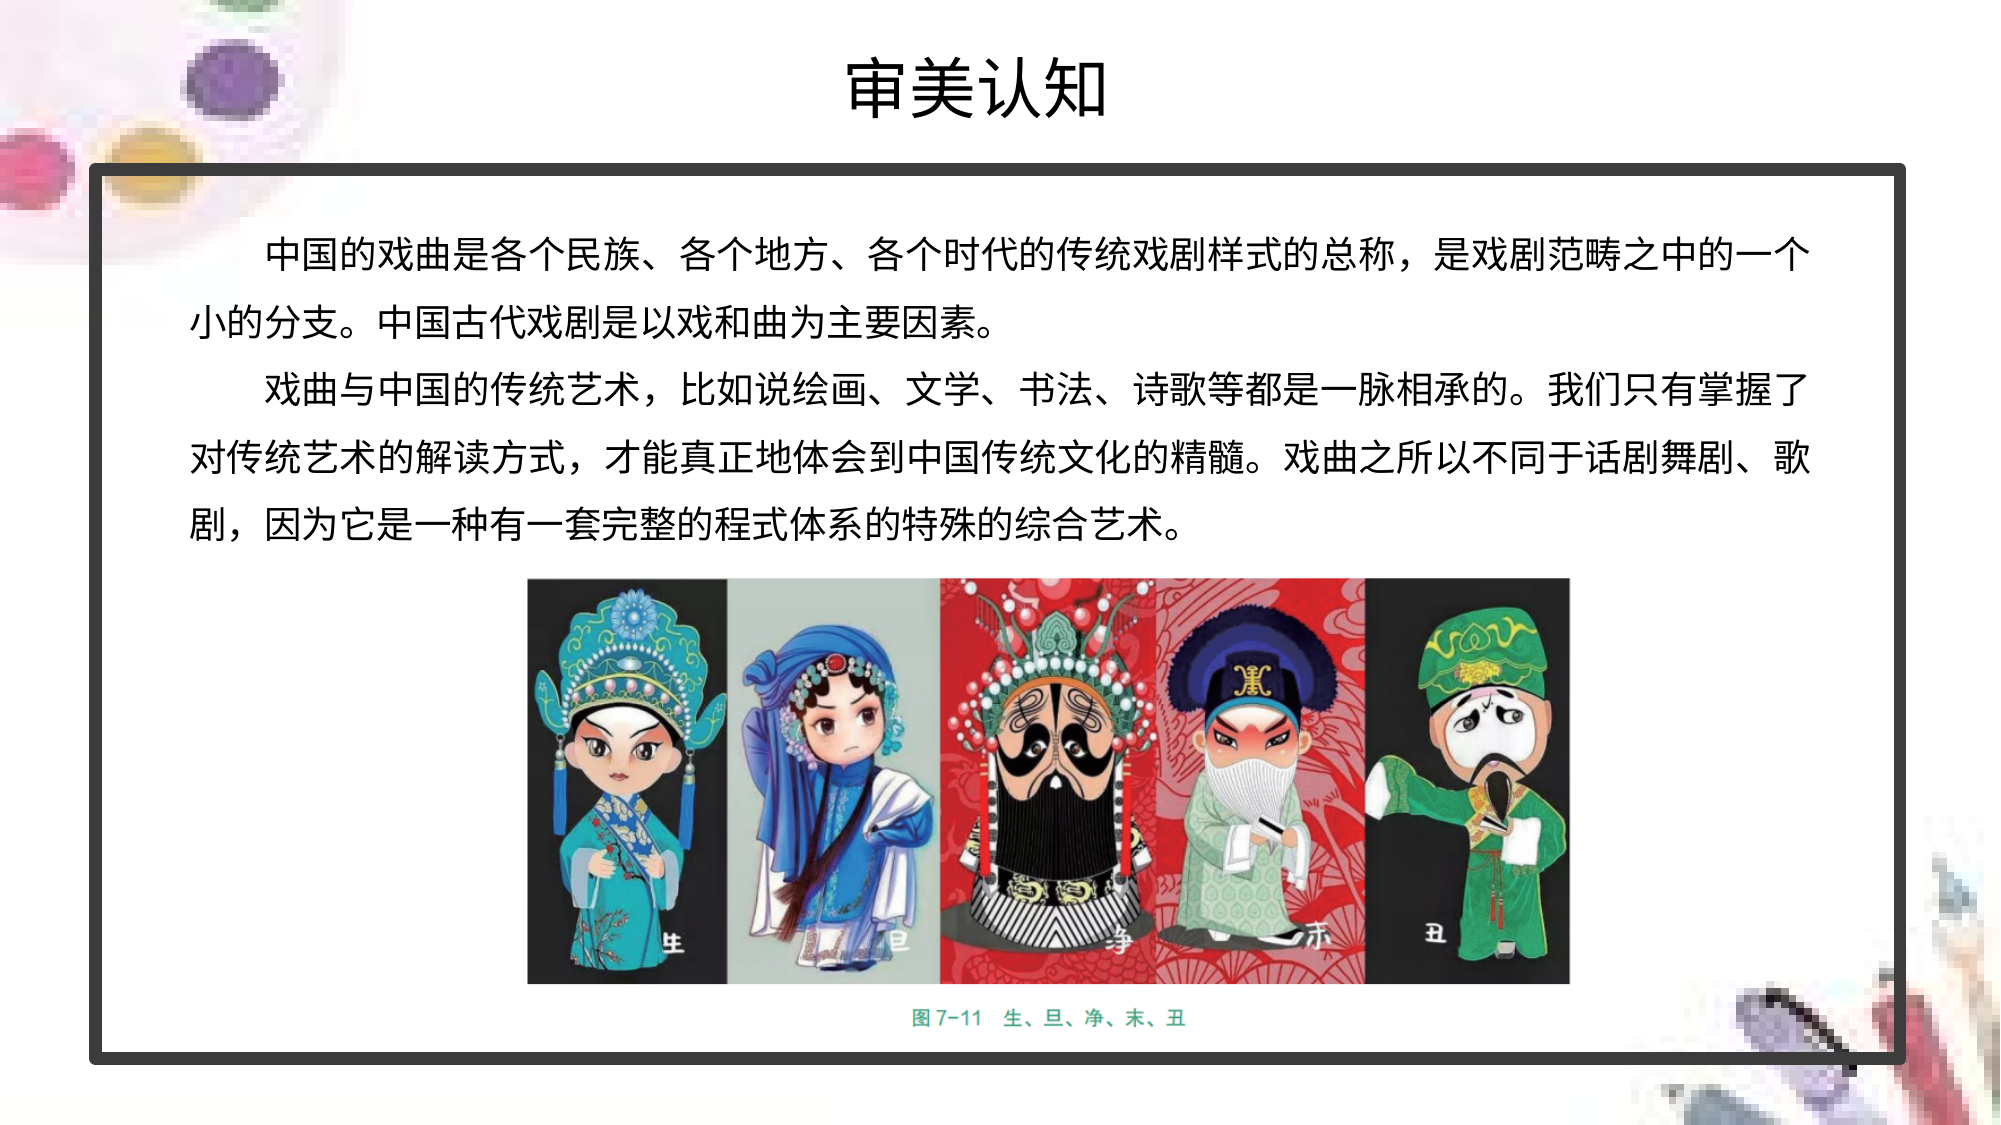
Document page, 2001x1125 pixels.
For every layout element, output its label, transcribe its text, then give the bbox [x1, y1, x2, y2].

text_box 中国的戏曲是各个民族、各个地方、各个时代的传统戏剧样式的总称，是戏剧范畴之中的一个小的分支。中国古代戏剧是以戏和曲为主要因素。 戏曲与中国的传统艺术，比如说绘画、文学、书法、诗歌等都是一脉相承的。我们只有掌握了对传统艺术的解读方式，才能真正地体会到中国传统文化的精髓。戏曲之所以不同于话剧舞剧、歌剧，因为它是一种有一套完整的程式体系的特殊的综合艺术。 [174, 201, 1826, 554]
text_box 审美认知 [828, 39, 1172, 135]
picture [0, 0, 2000, 1125]
text_box [93, 167, 1902, 1061]
